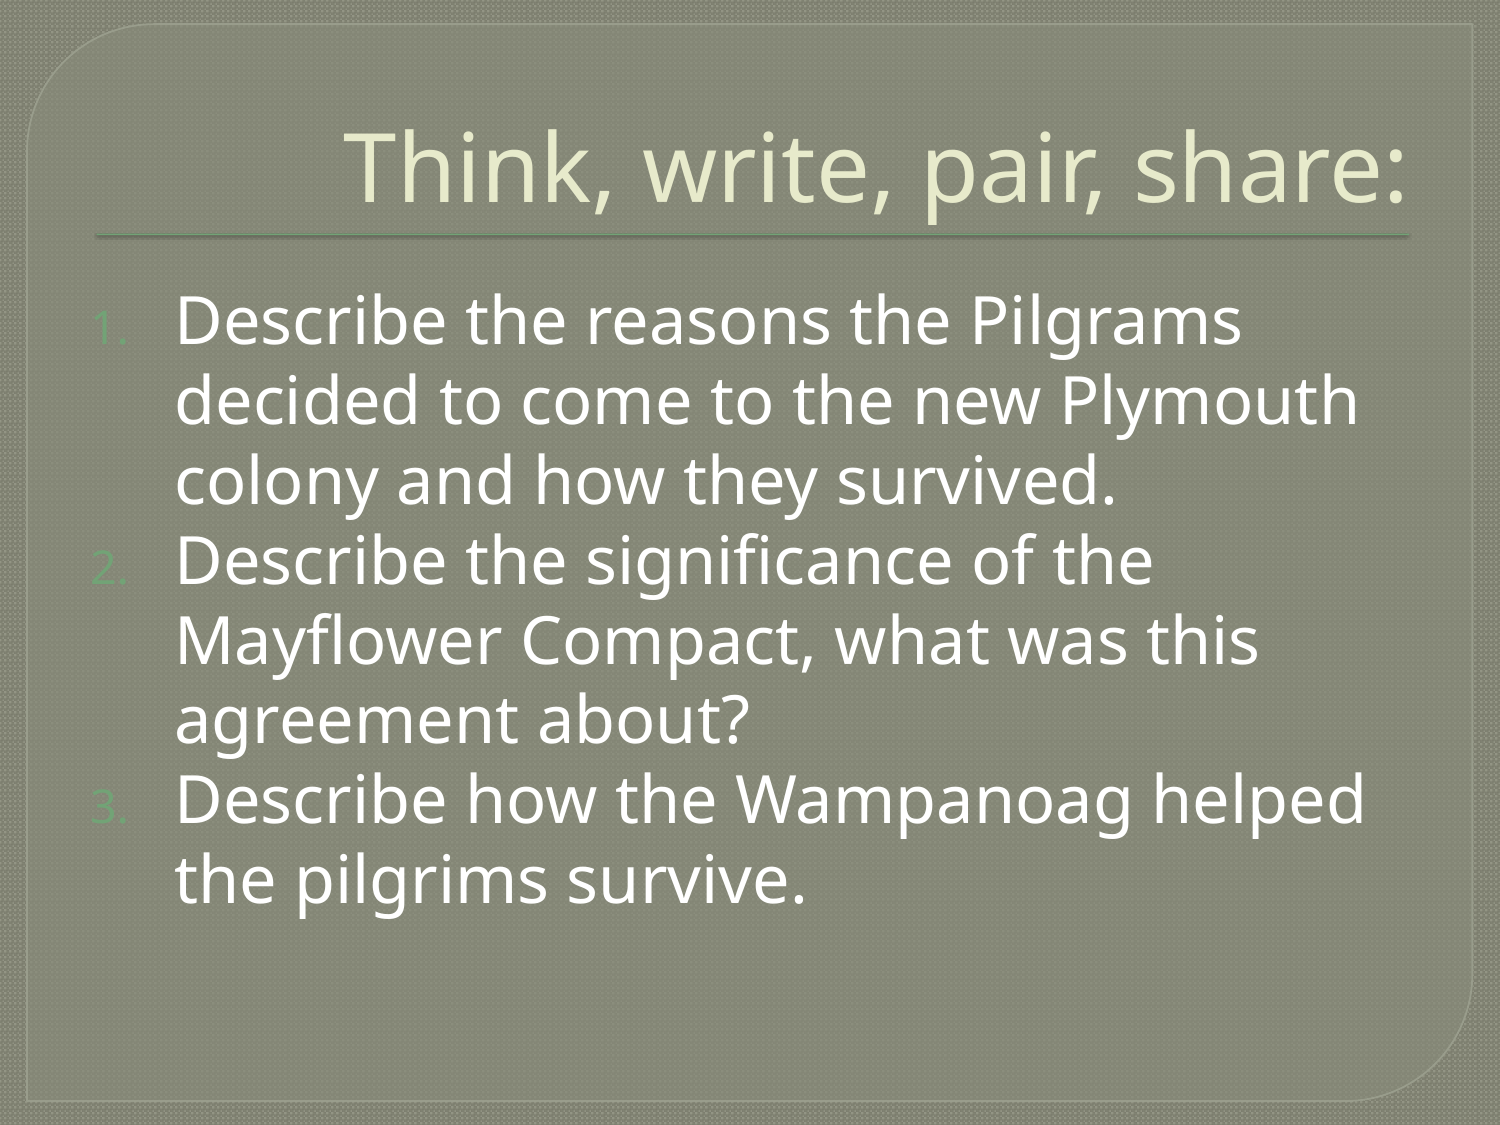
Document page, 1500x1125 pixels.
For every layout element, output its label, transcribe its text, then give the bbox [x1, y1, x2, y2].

list Describe the reasons the Pilgrams decided to come to the new Plymouth colony and how they survived. Describe the significance of the Mayflower Compact, what was this agreement about? Describe how the Wampanoag helped the pilgrims survive. [75, 270, 1425, 1013]
title Think, write, pair, share: [75, 41, 1425, 230]
